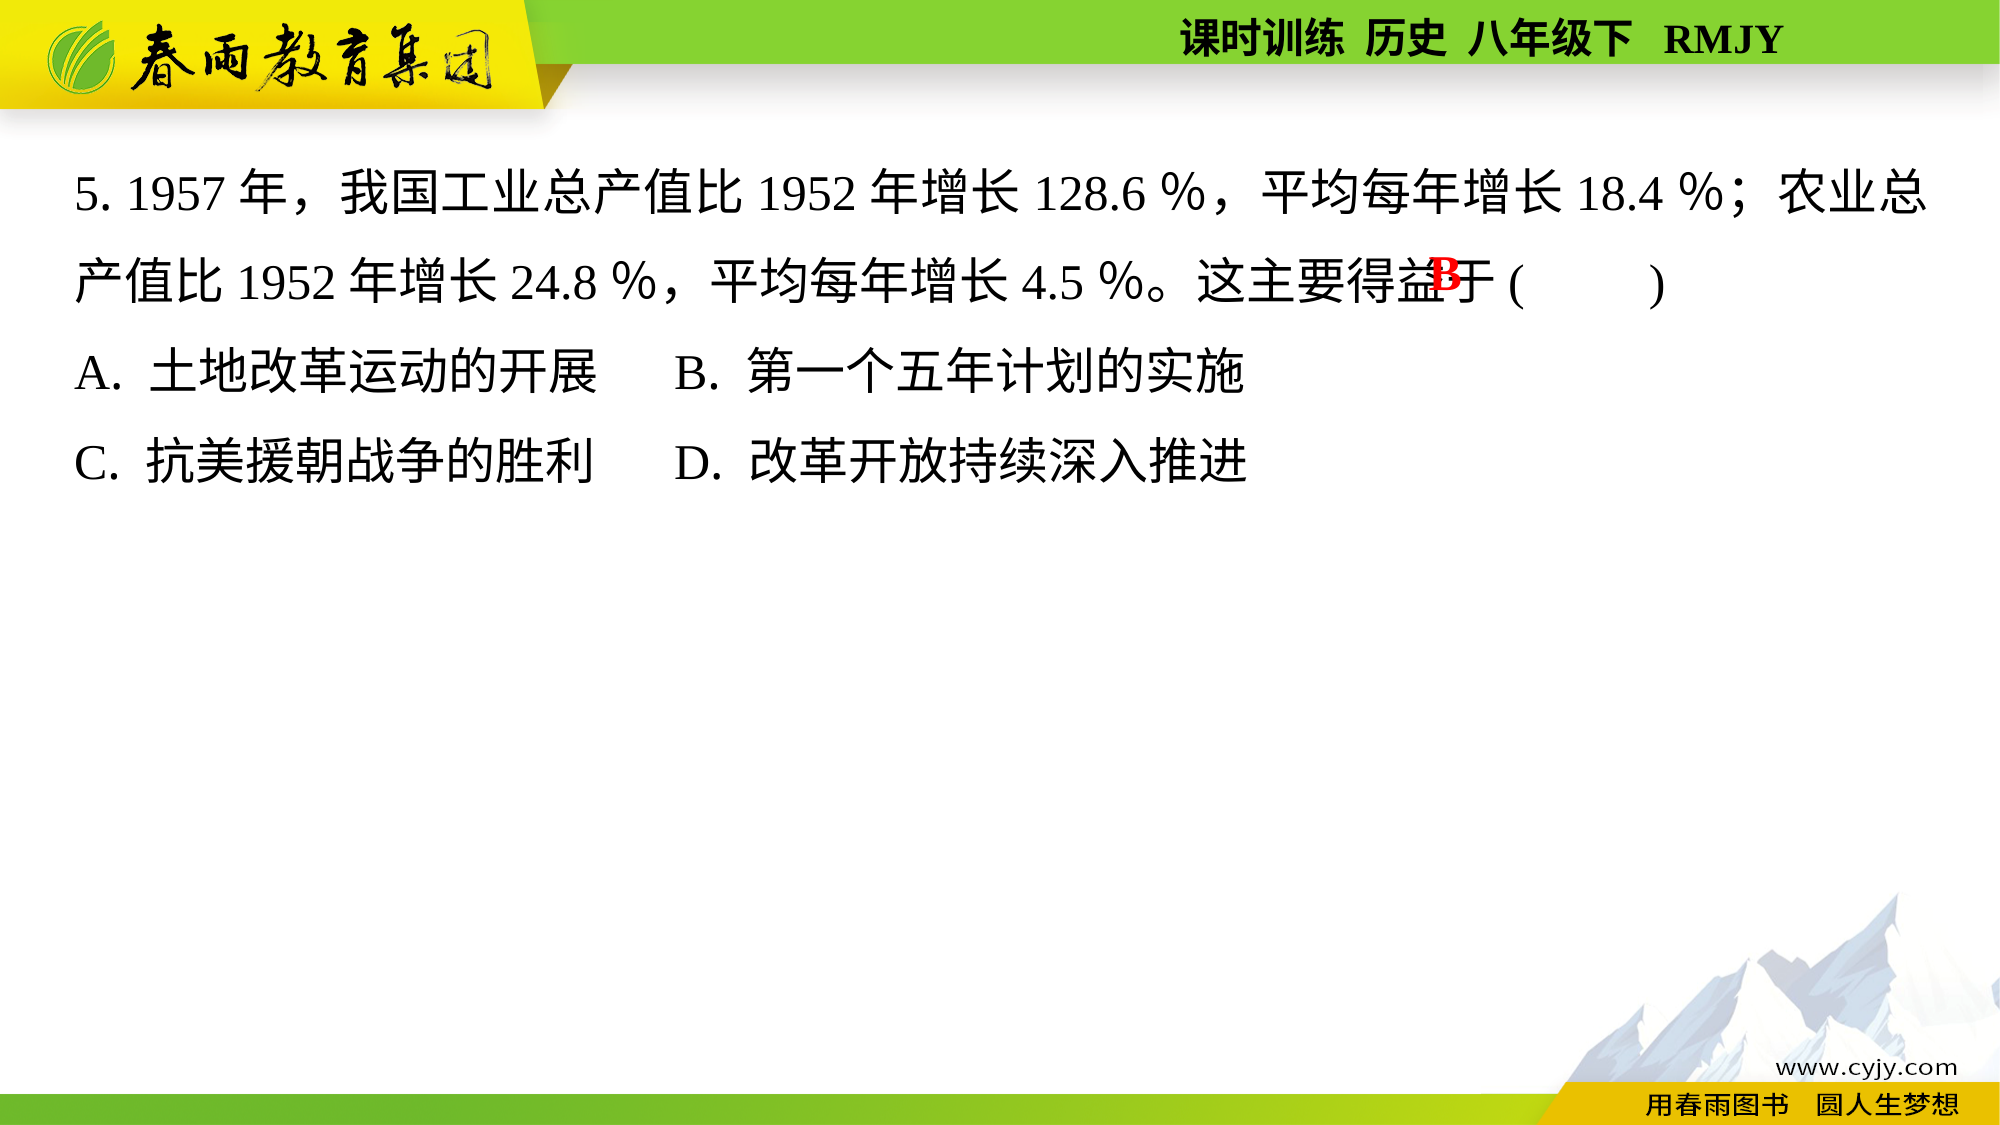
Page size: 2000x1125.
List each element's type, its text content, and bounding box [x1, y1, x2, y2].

picture [0, 0, 2000, 1125]
text_box B [1413, 233, 1477, 308]
list 5. 1957年，我国工业总产值比1952年增长128.6％，平均每年增长18.4％；农业总产值比1952年增长24.8％，平均每年增长4.5％。这主要得益于( ) A. 土地改革运动的开展 B. 第一个五年计划的实施 C. 抗美援朝战争的胜利 D. 改革开放持续深入推进 [59, 122, 1944, 502]
